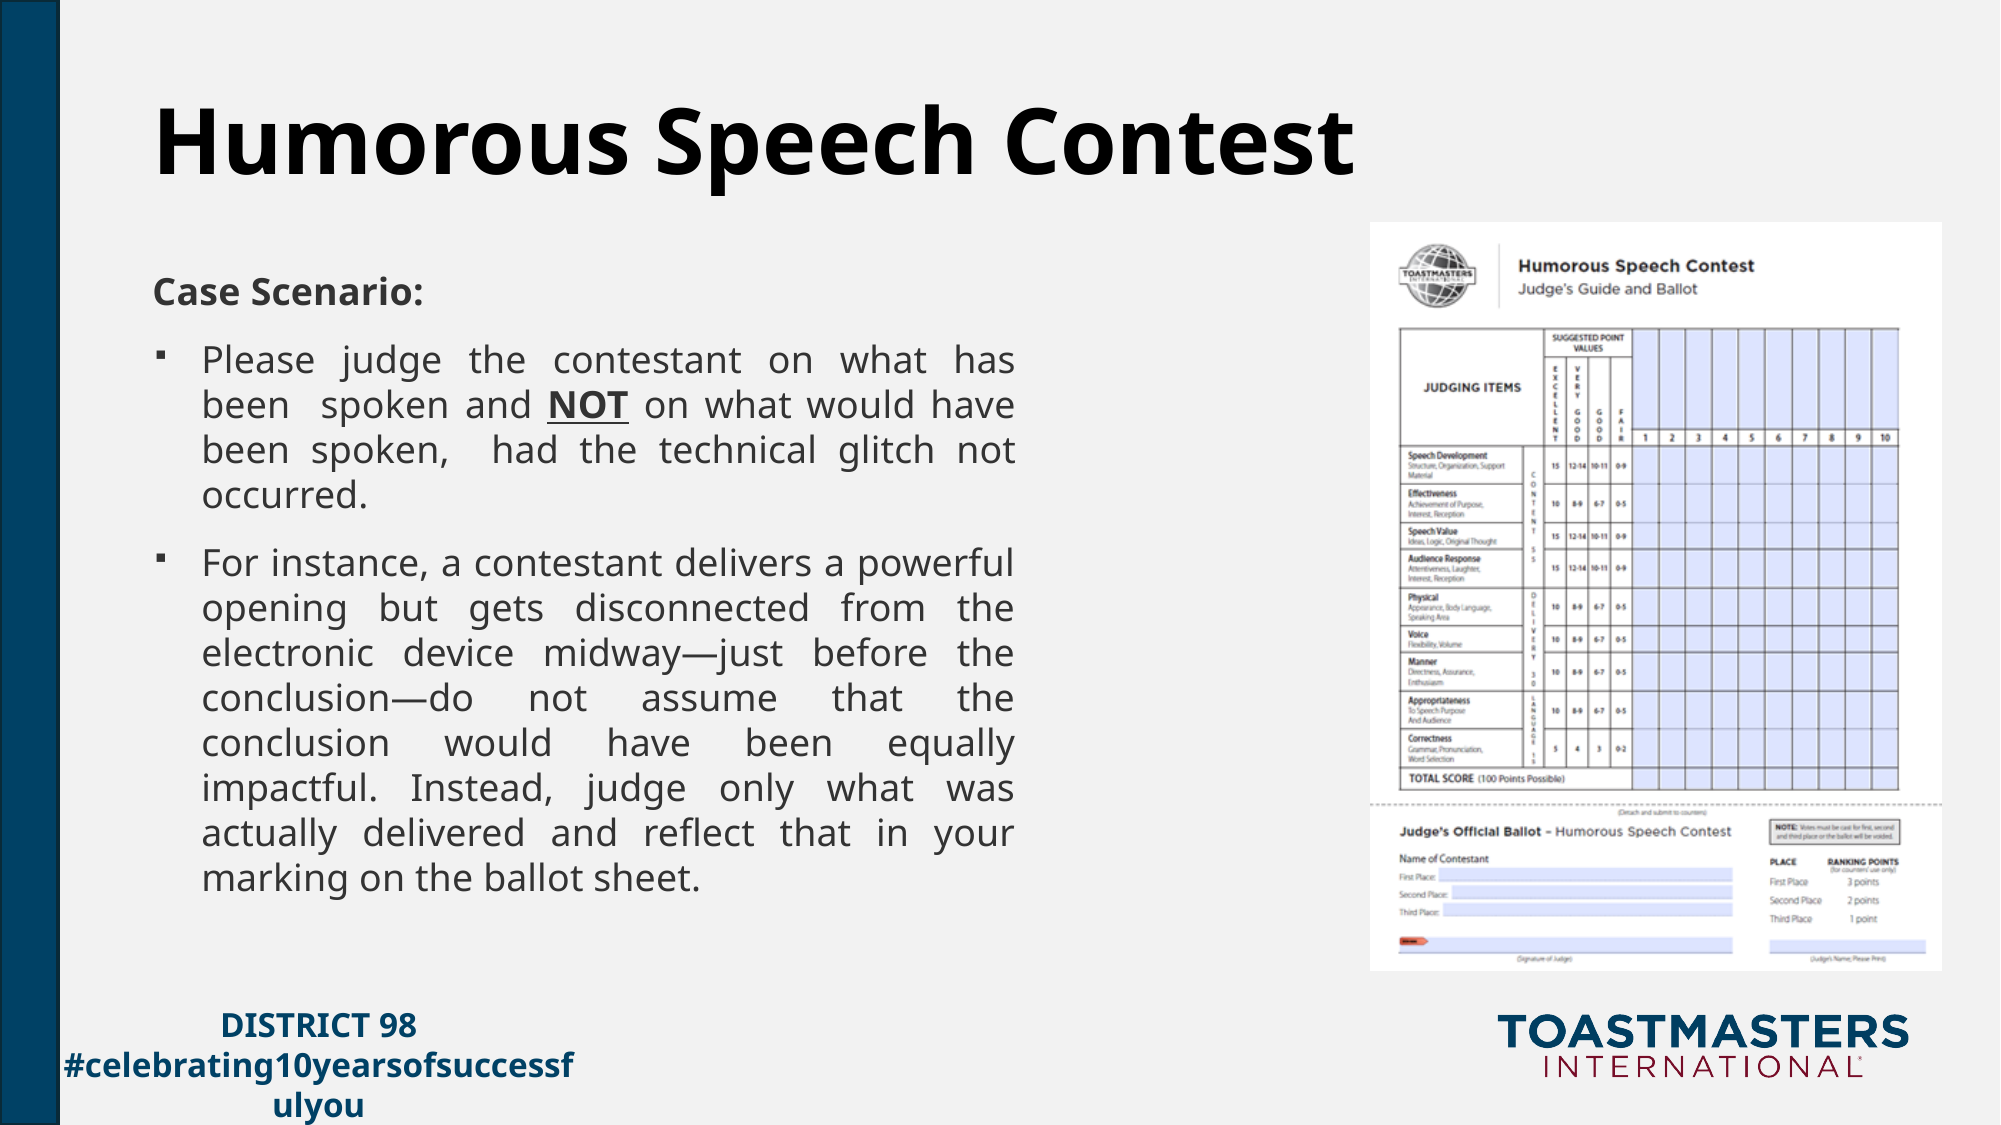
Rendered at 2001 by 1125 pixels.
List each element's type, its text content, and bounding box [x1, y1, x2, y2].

text_box DISTRICT 98 #celebrating10yearsofsuccessfulyou [40, 996, 598, 1125]
title Humorous Speech Contest [137, 59, 1944, 229]
text_box [0, 0, 60, 1125]
list Case Scenario: Please judge the contestant on what has been spoken and NOT on what would have been spoken, had the technical glitch not occurred. For instance, a contestant delivers a powerful opening but gets disconnected from the electronic device midway—just before the conclusion—do not assume that the conclusion would have been equally impactful. Instead, judge only what was actually delivered and reflect that in your marking on the ballot sheet. [137, 260, 1033, 950]
picture [1370, 222, 2000, 1125]
